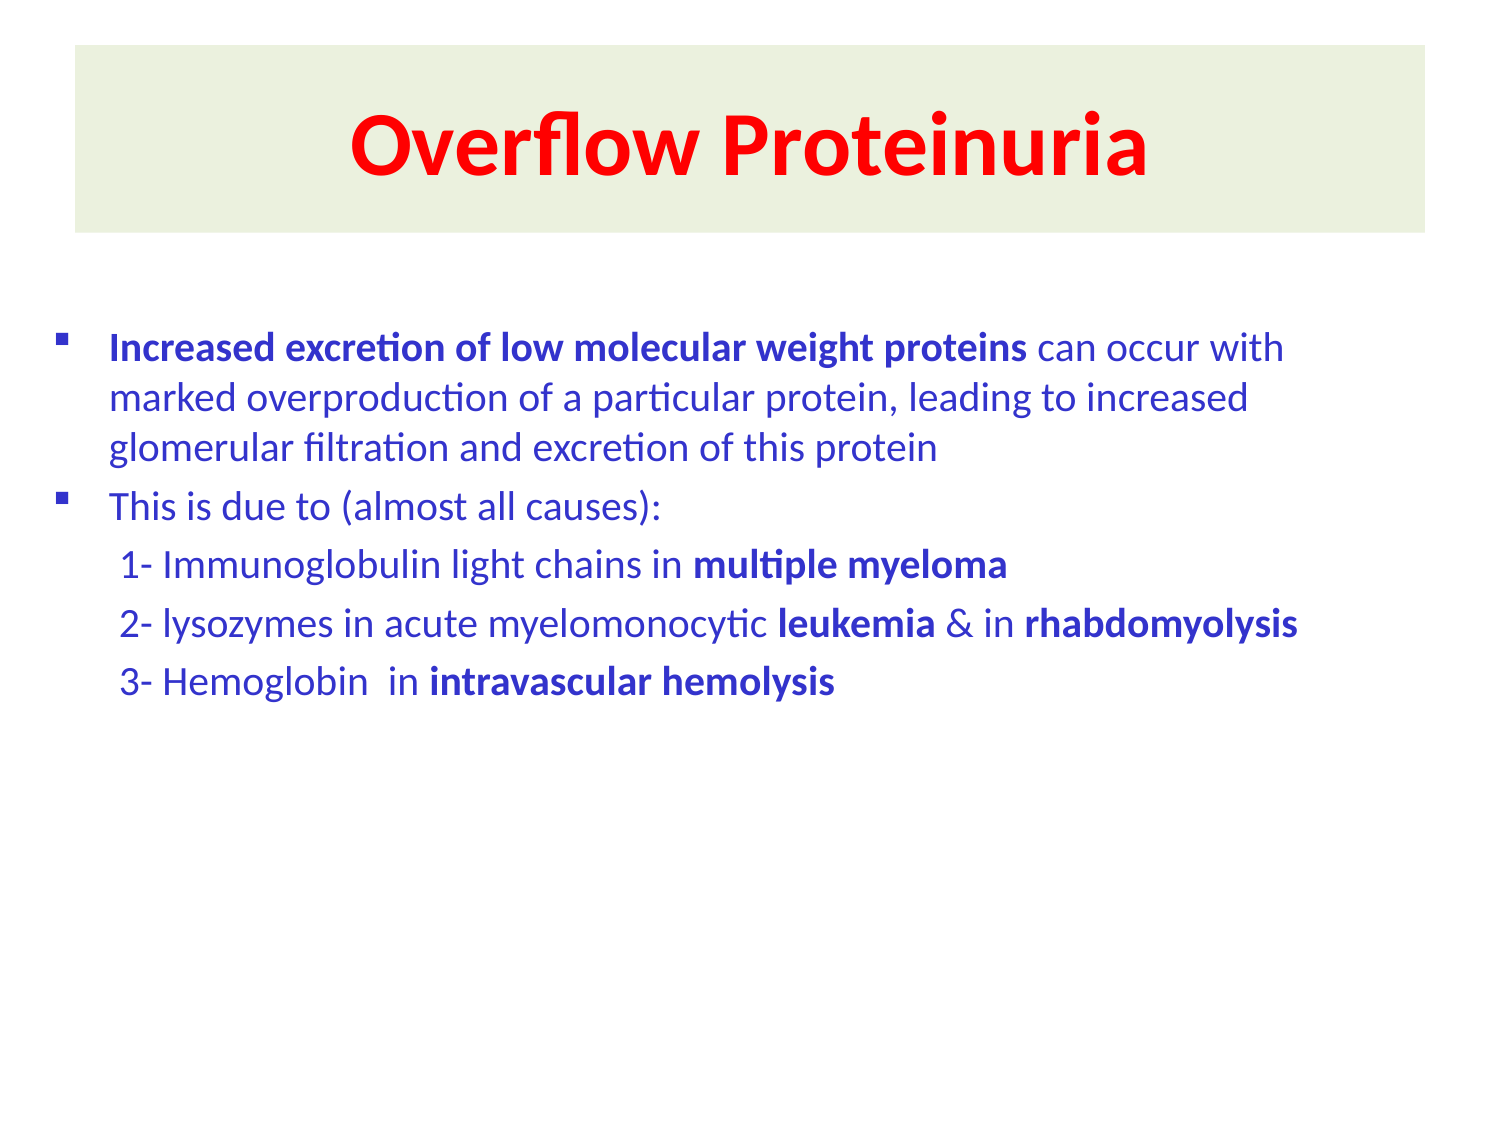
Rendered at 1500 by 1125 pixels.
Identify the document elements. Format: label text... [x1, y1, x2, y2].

list Increased excretion of low molecular weight proteins can occur with marked overproduction of a particular protein, leading to increased glomerular filtration and excretion of this protein This is due to (almost all causes): 1- Immunoglobulin light chains in multiple myeloma 2- lysozymes in acute myelomonocytic leukemia & in rhabdomyolysis 3- Hemoglobin in intravascular hemolysis [37, 312, 1425, 1050]
title Overflow Proteinuria [75, 45, 1425, 233]
